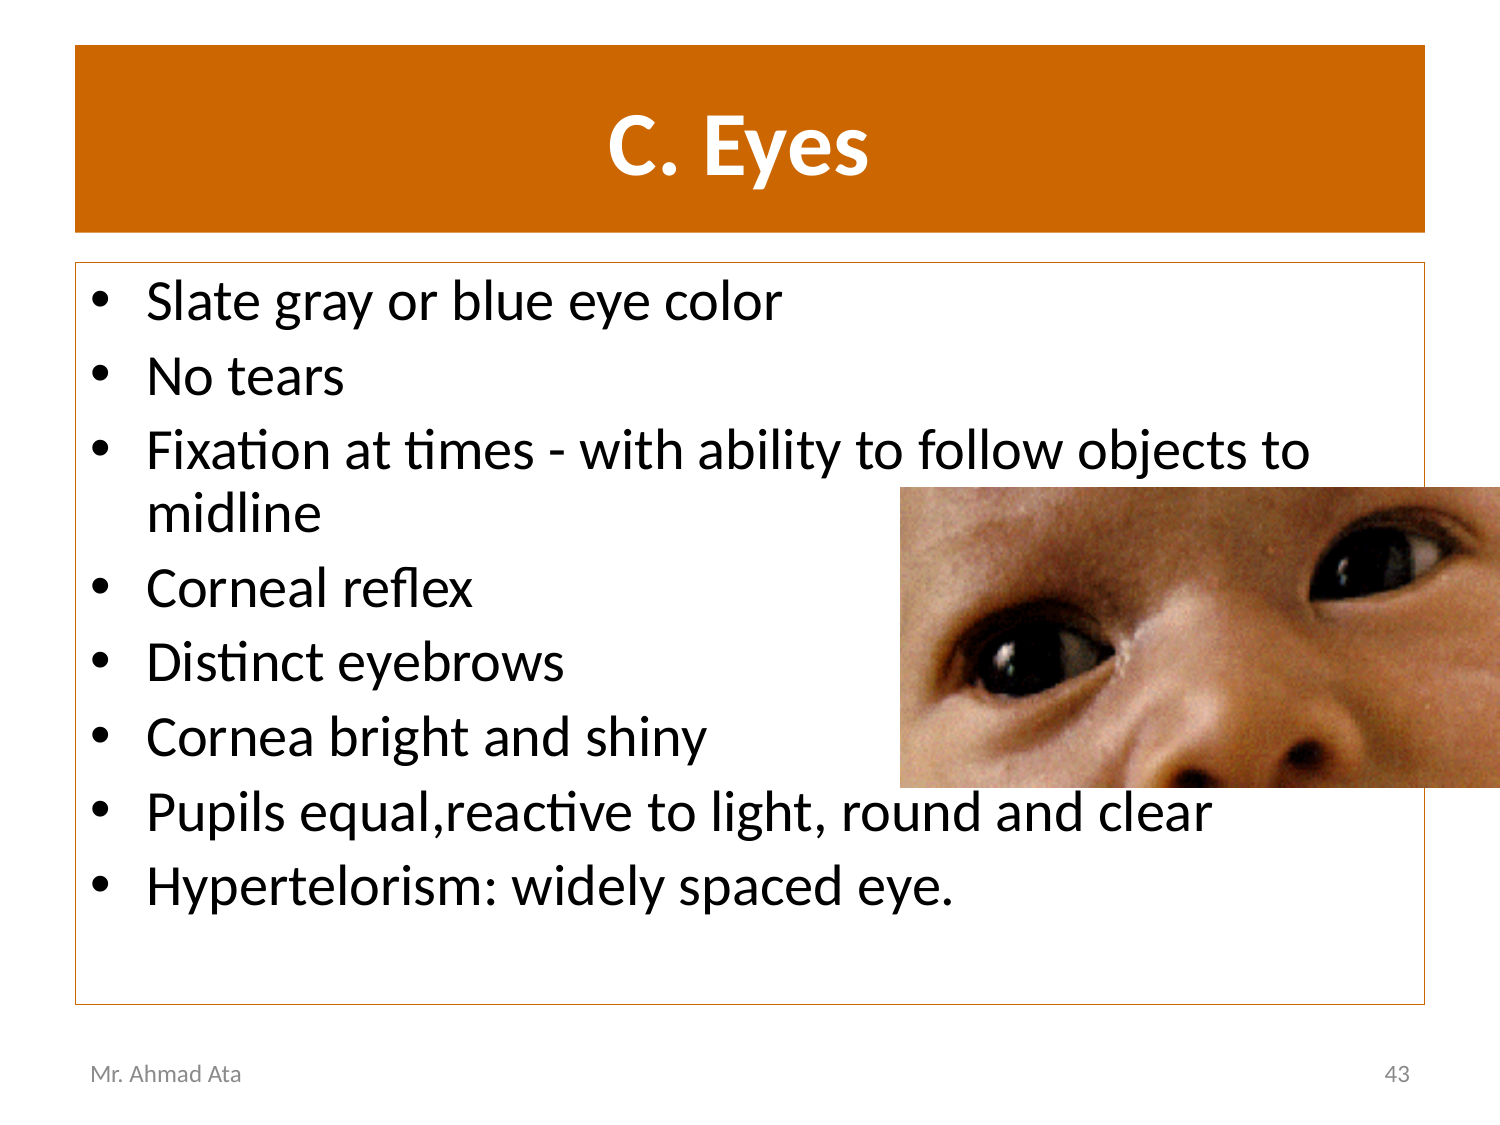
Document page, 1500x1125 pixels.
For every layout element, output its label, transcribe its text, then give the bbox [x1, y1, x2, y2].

title C. Eyes [75, 45, 1425, 233]
slide_number Mr. Ahmad Ata [75, 1042, 425, 1103]
list Slate gray or blue eye color No tears Fixation at times - with ability to follow objects to midline Corneal reflex Distinct eyebrows Cornea bright and shiny Pupils equal,reactive to light, round and clear Hypertelorism: widely spaced eye. [75, 262, 1425, 1005]
slide_number 43 [1074, 1042, 1425, 1103]
picture [899, 487, 1500, 788]
